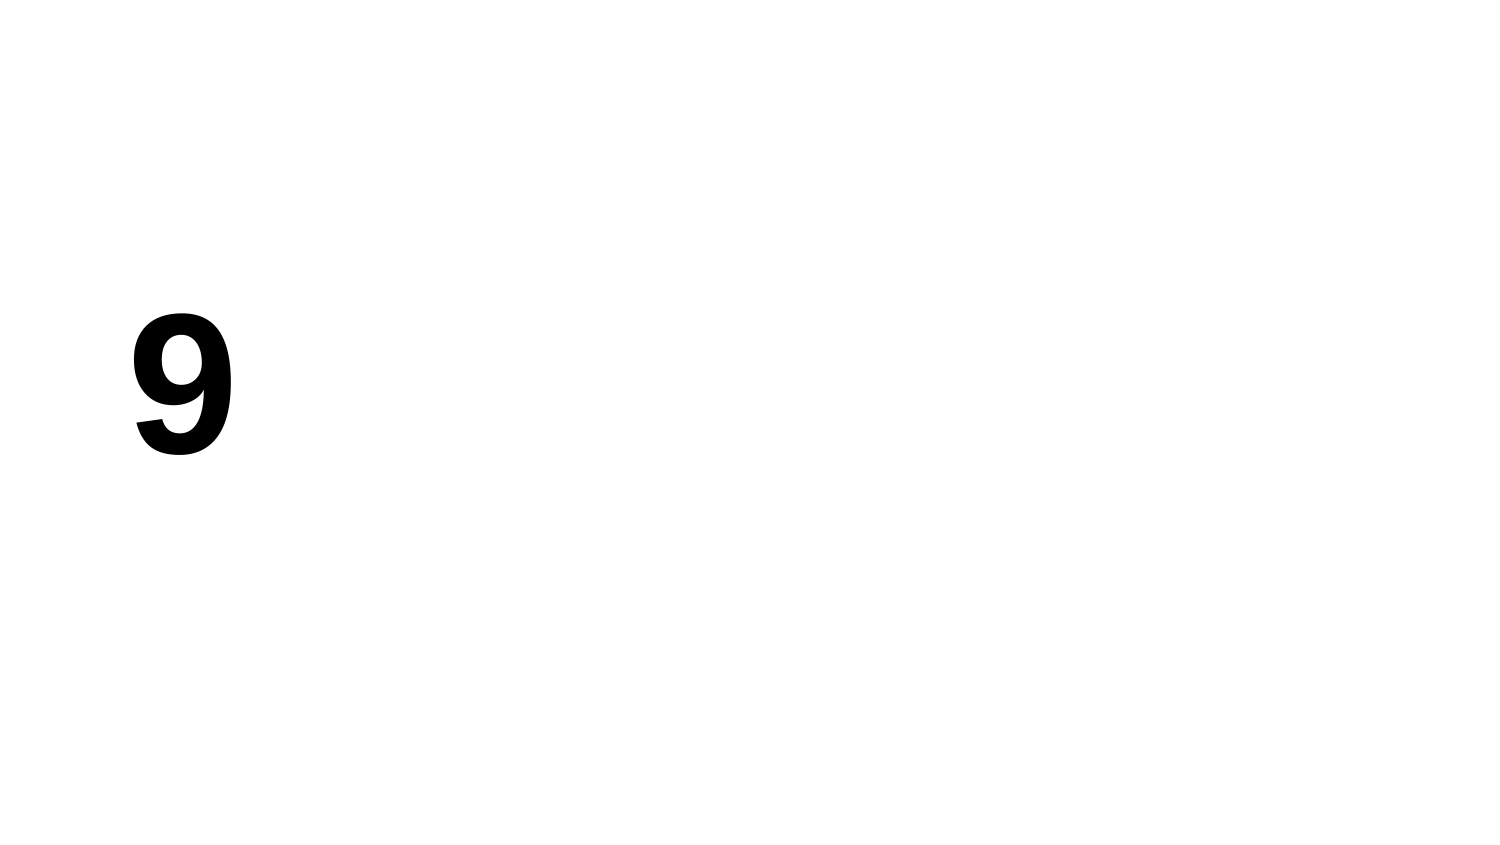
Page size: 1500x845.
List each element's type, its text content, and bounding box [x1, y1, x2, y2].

text_box 9 [112, 235, 1388, 509]
